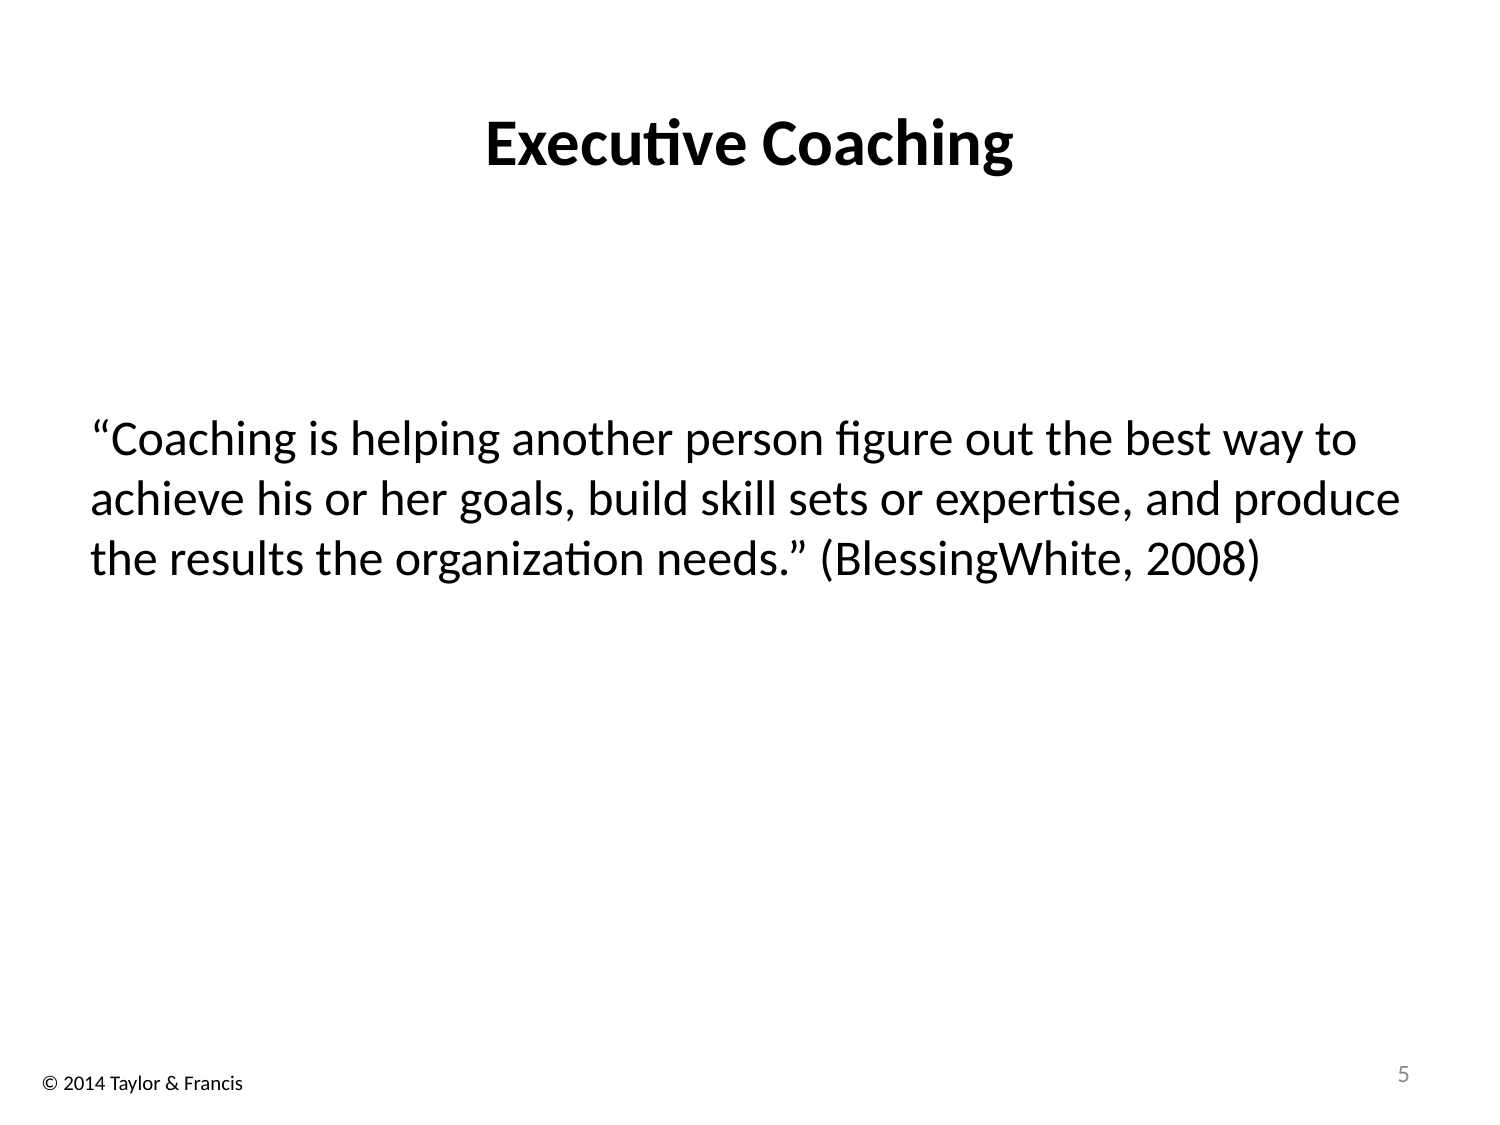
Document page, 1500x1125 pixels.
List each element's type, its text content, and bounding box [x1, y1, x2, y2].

slide_number 5 [1074, 1042, 1425, 1103]
list “Coaching is helping another person figure out the best way to achieve his or her goals, build skill sets or expertise, and produce the results the organization needs.” (BlessingWhite, 2008) [75, 397, 1425, 871]
text_box © 2014 Taylor & Francis [26, 1062, 262, 1102]
title Executive Coaching [75, 45, 1425, 233]
